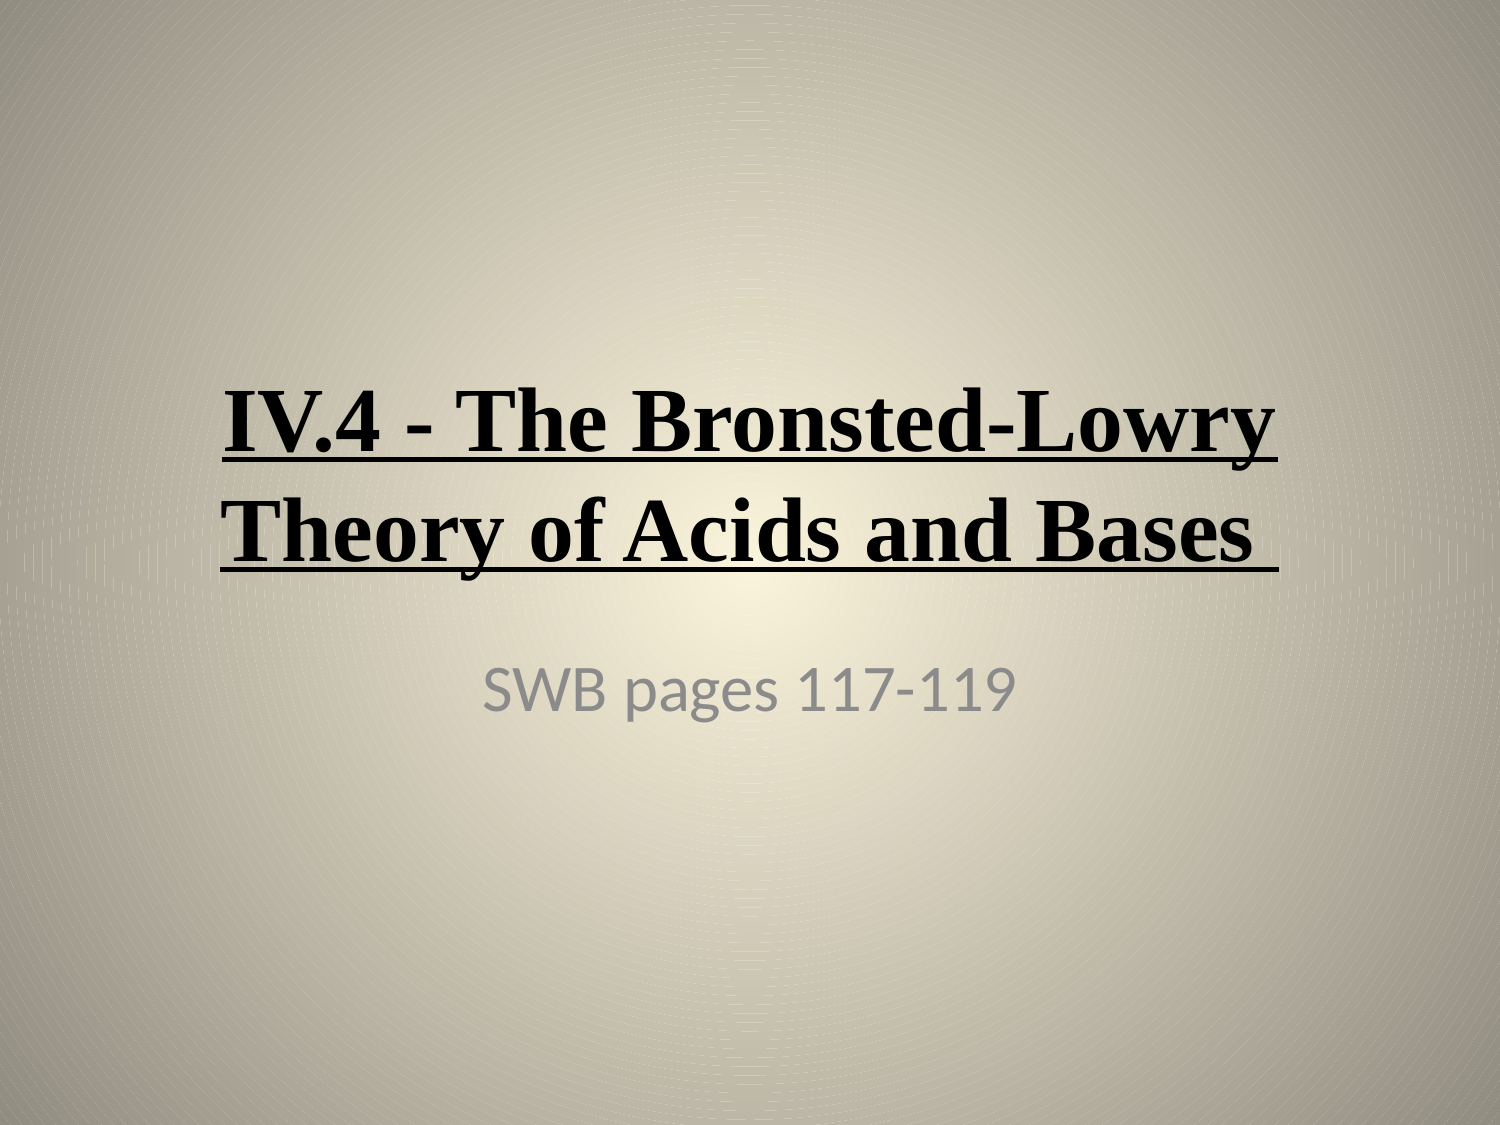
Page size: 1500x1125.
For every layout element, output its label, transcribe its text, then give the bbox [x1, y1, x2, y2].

title IV.4 - The Bronsted-Lowry Theory of Acids and Bases [112, 349, 1388, 591]
subtitle SWB pages 117-119 [225, 637, 1275, 925]
